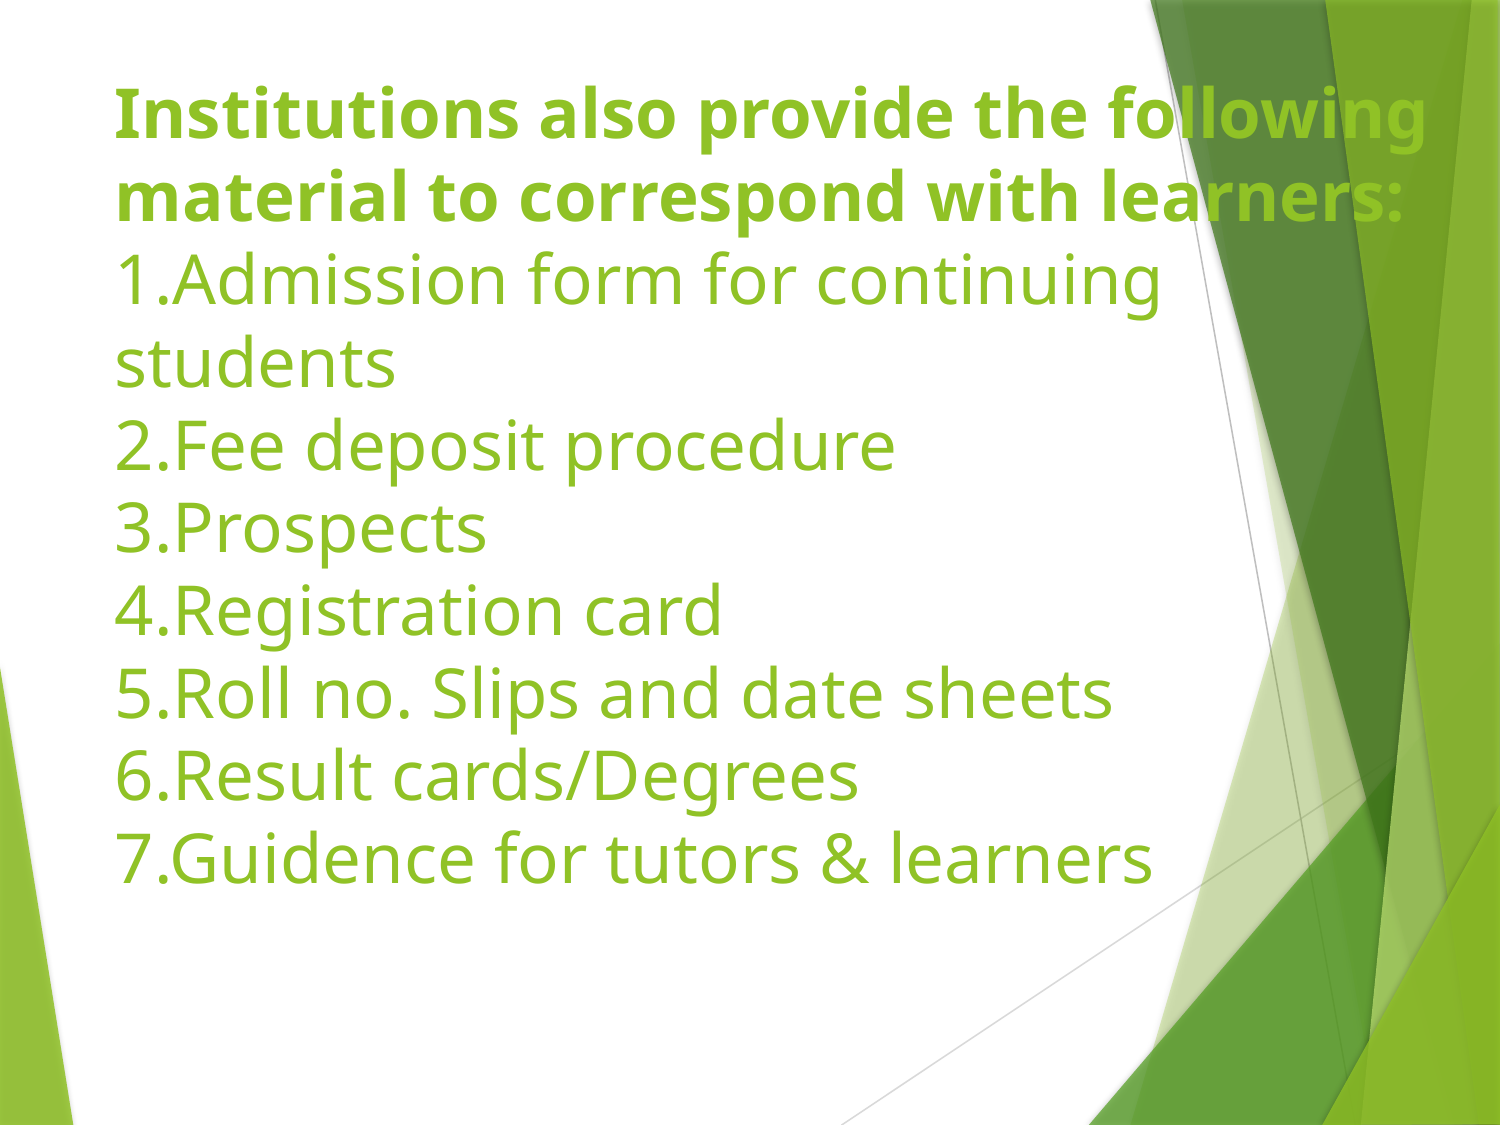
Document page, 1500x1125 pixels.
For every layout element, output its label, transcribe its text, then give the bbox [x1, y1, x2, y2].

title Institutions also provide the following material to correspond with learners: 1.Admission form for continuing students 2.Fee deposit procedure 3.Prospects 4.Registration card 5.Roll no. Slips and date sheets 6.Result cards/Degrees 7.Guidence for tutors & learners [99, 62, 1450, 1038]
